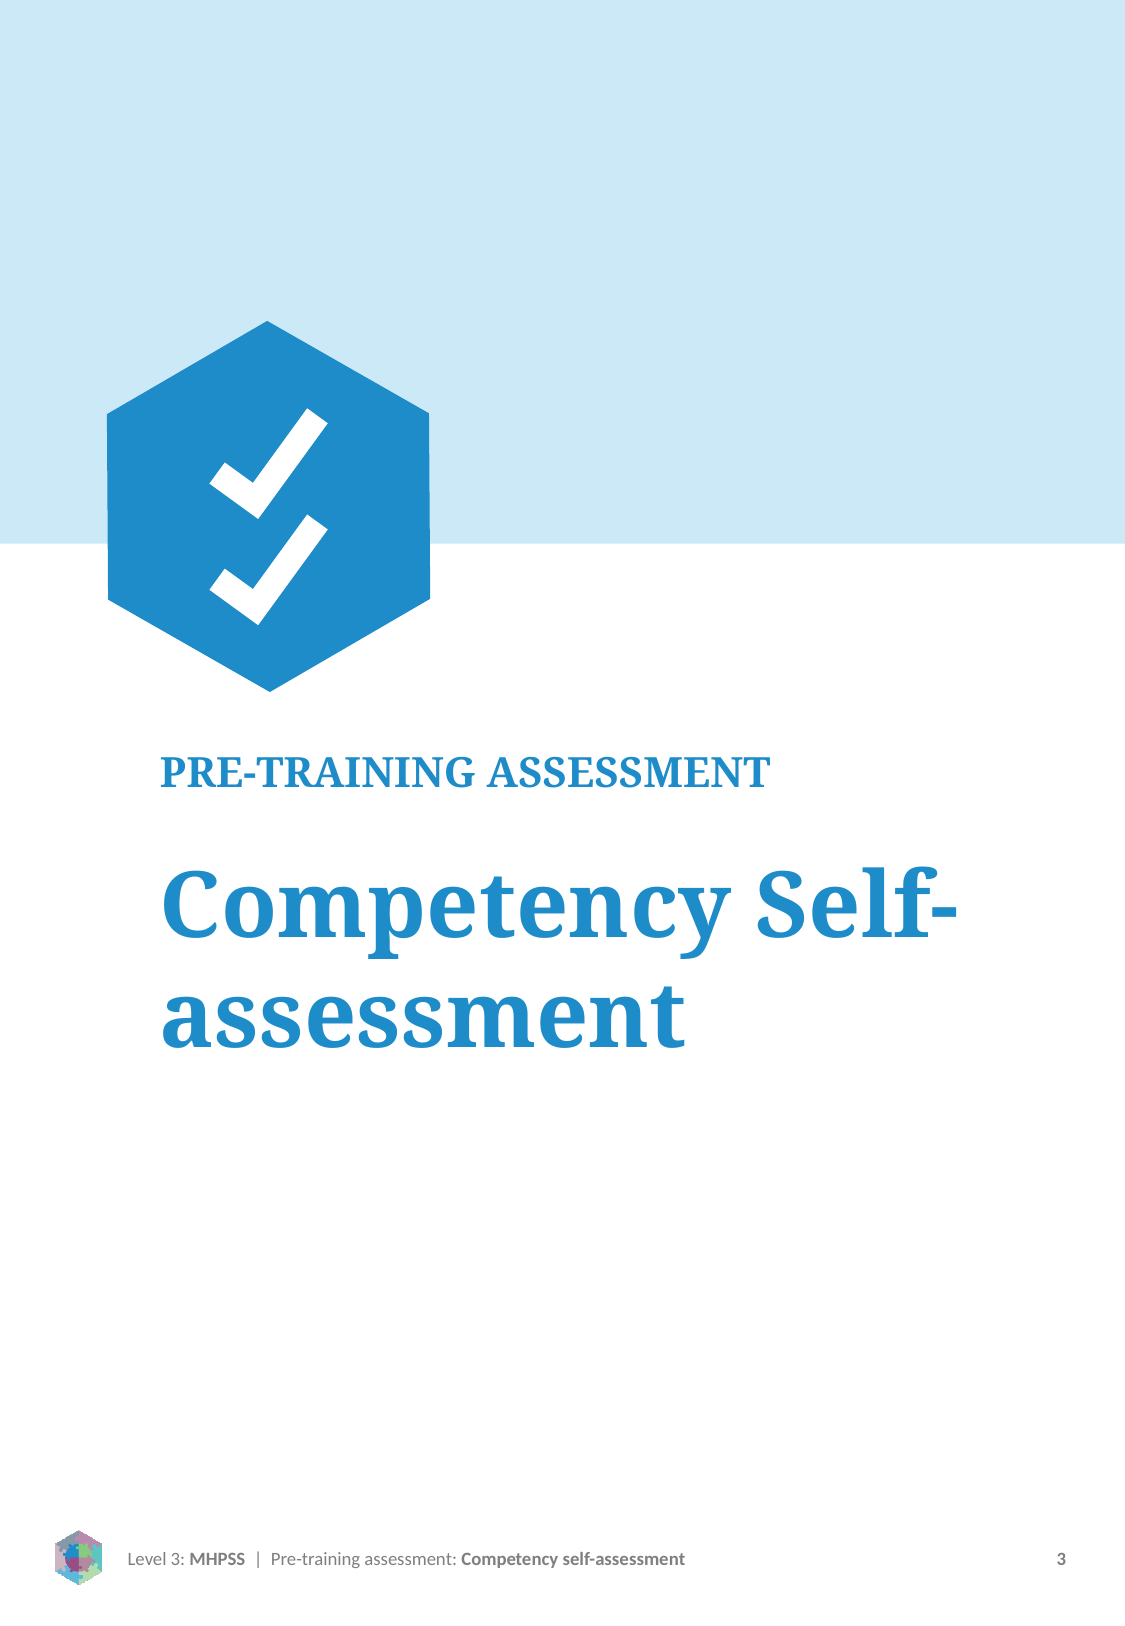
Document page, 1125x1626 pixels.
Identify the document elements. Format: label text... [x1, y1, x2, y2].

picture [55, 1530, 102, 1585]
text_box PRE-TRAINING ASSESSMENT Competency Self-assessment [144, 738, 1051, 1074]
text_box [209, 387, 328, 626]
text_box [106, 320, 431, 693]
text_box [0, 0, 1125, 544]
